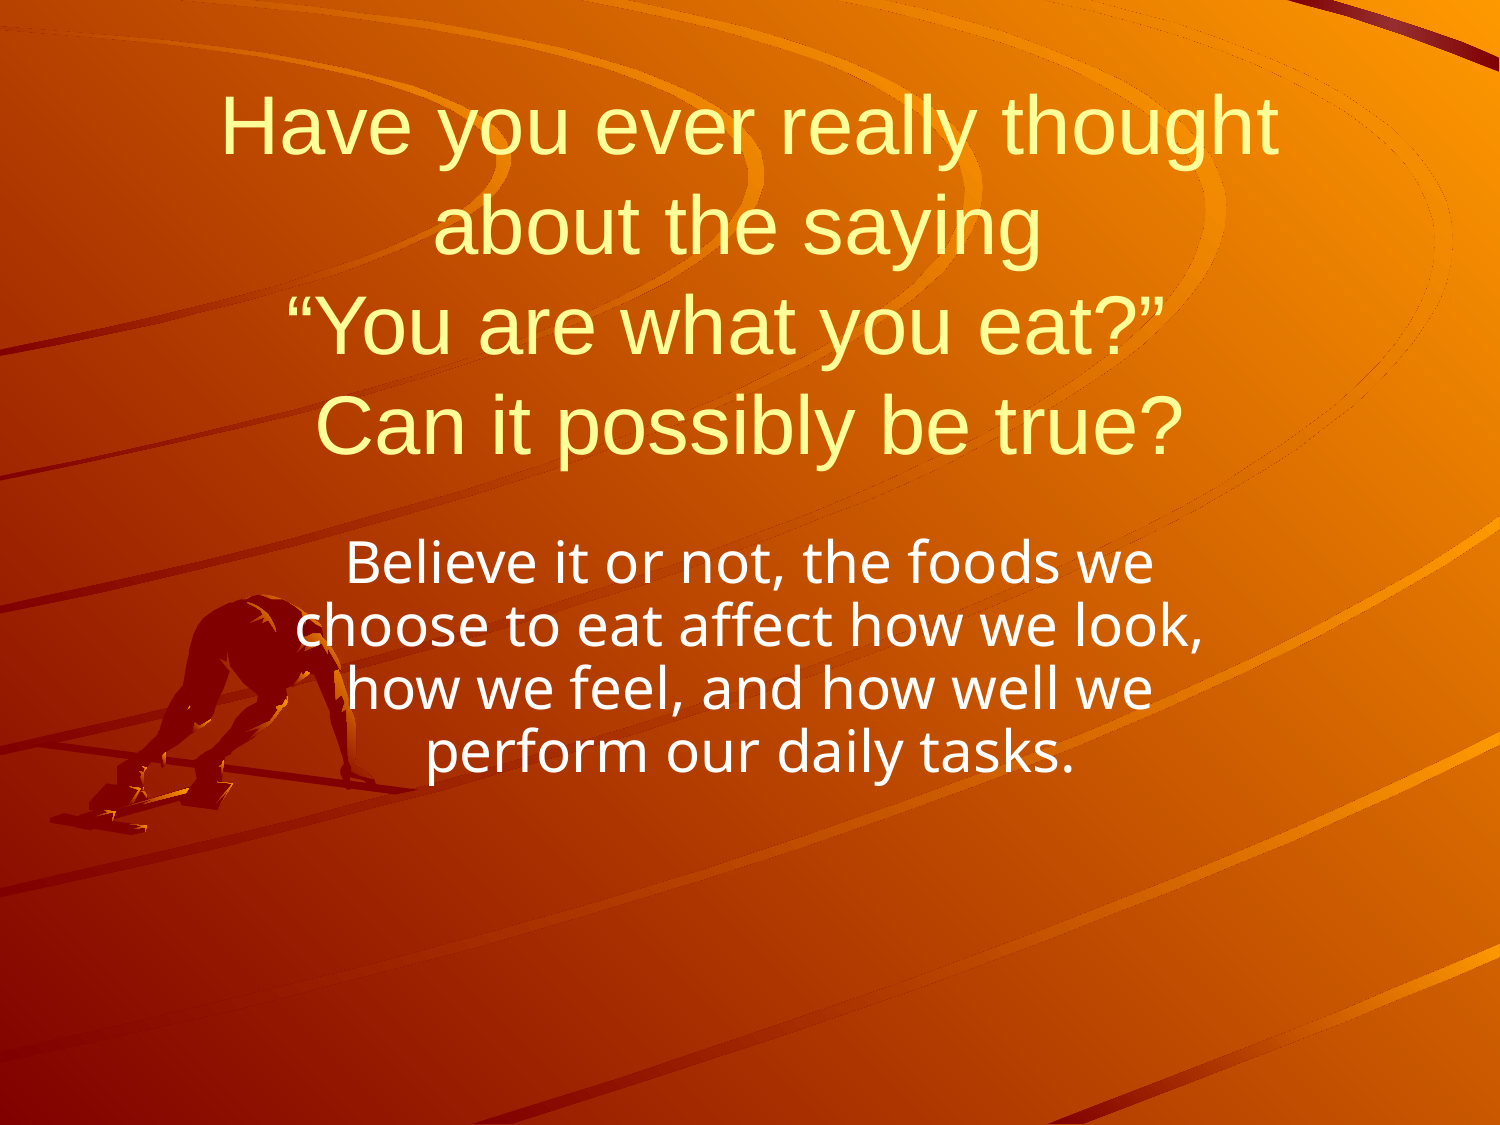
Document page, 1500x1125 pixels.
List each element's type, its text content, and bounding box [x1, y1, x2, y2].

subtitle Believe it or not, the foods we choose to eat affect how we look, how we feel, and how well we perform our daily tasks. [224, 525, 1276, 814]
title Have you ever really thought about the saying “You are what you eat?” Can it possibly be true? [112, 237, 1388, 479]
